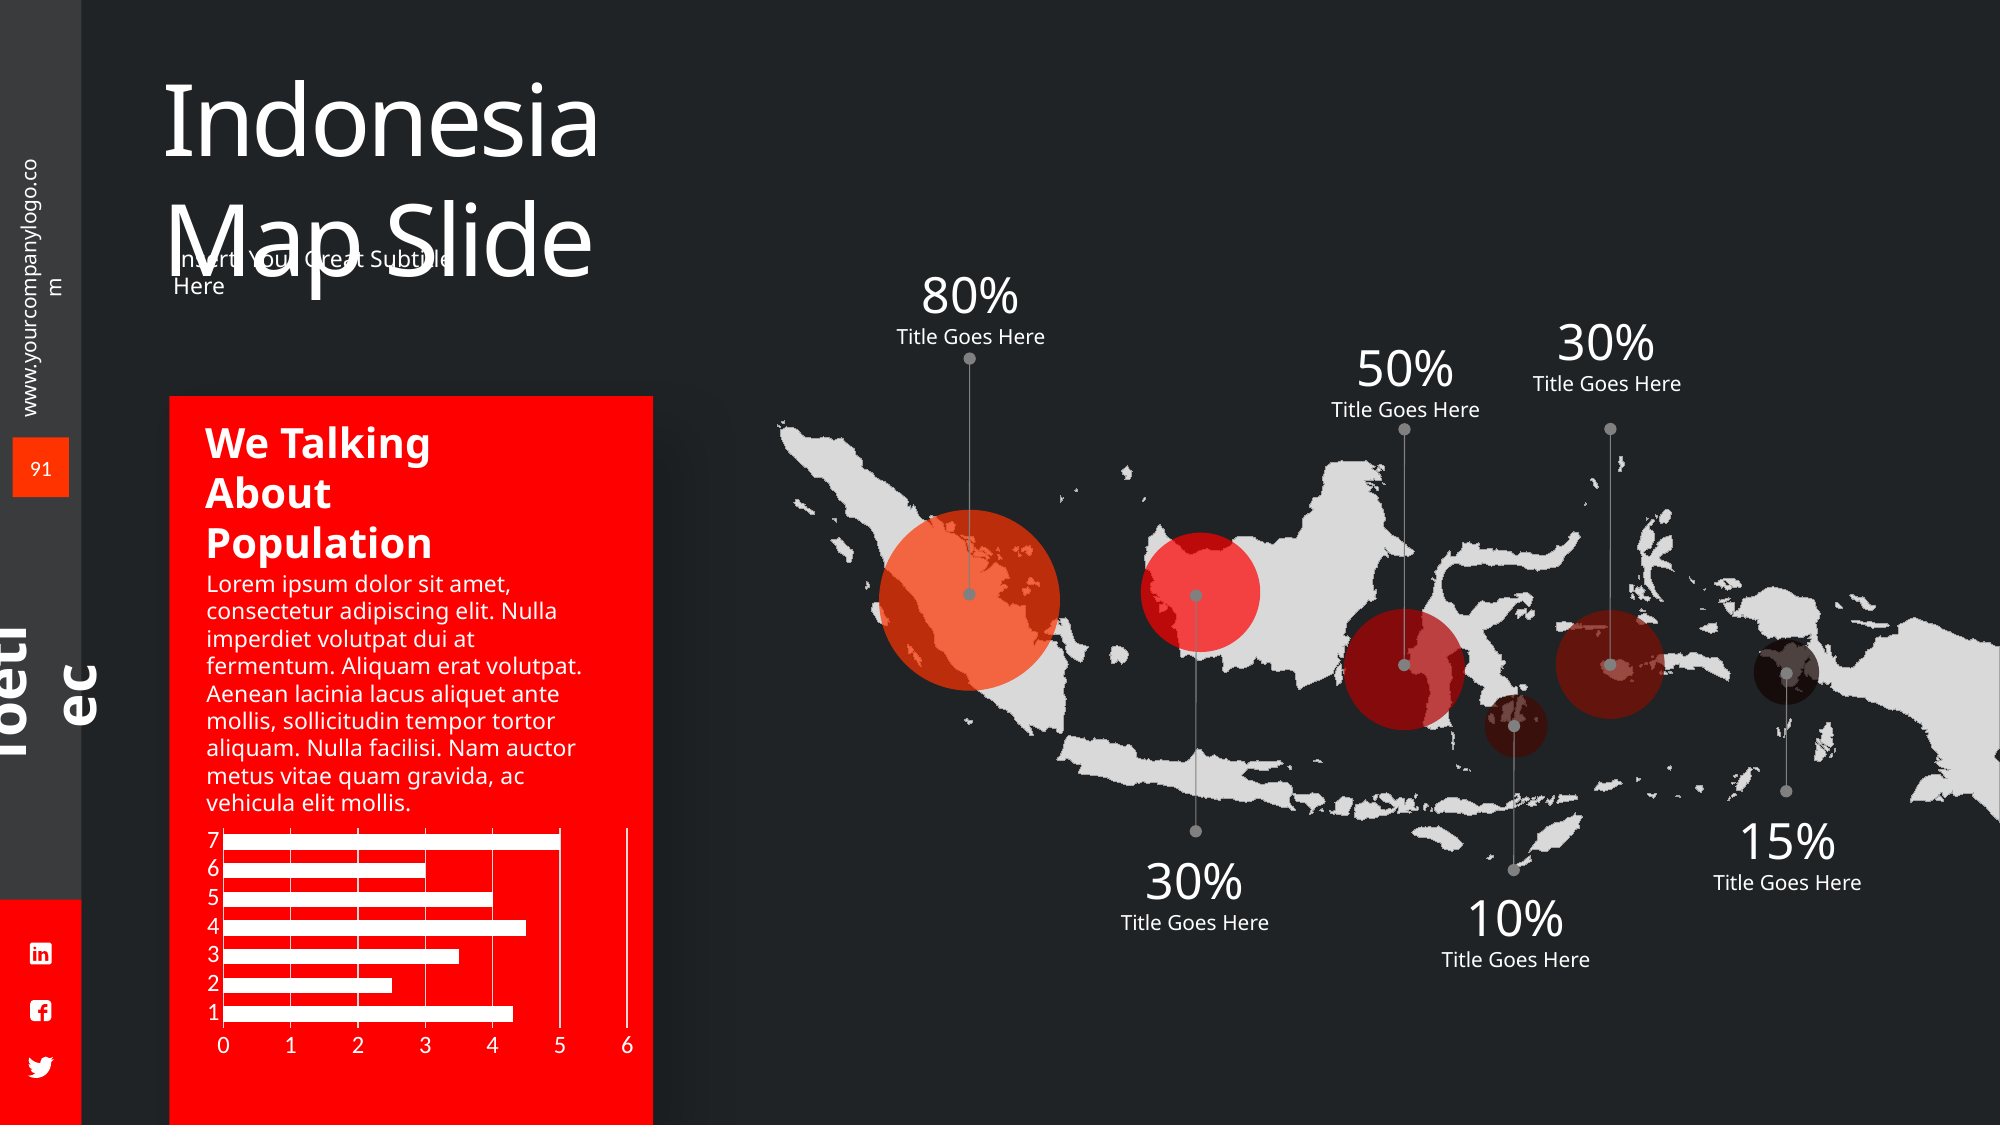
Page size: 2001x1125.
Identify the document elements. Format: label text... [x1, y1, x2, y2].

text_box [168, 395, 654, 1125]
text_box Lorem ipsum dolor sit amet, consectetur adipiscing elit. Nulla imperdiet volutpat dui at fermentum. Aliquam erat volutpat. Aenean lacinia lacus aliquet ante mollis, sollicitudin tempor tortor aliquam. Nulla facilisi. Nam auctor metus vitae quam gravida, ac vehicula elit mollis. [191, 561, 619, 824]
text_box Insert Your Great Subtitle Here [158, 237, 512, 307]
text_box We Talking About Population [190, 427, 563, 557]
chart [207, 779, 634, 1060]
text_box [777, 263, 2000, 972]
text_box Indonesia Map Slide [147, 116, 677, 236]
slide_number 91 [12, 437, 69, 498]
